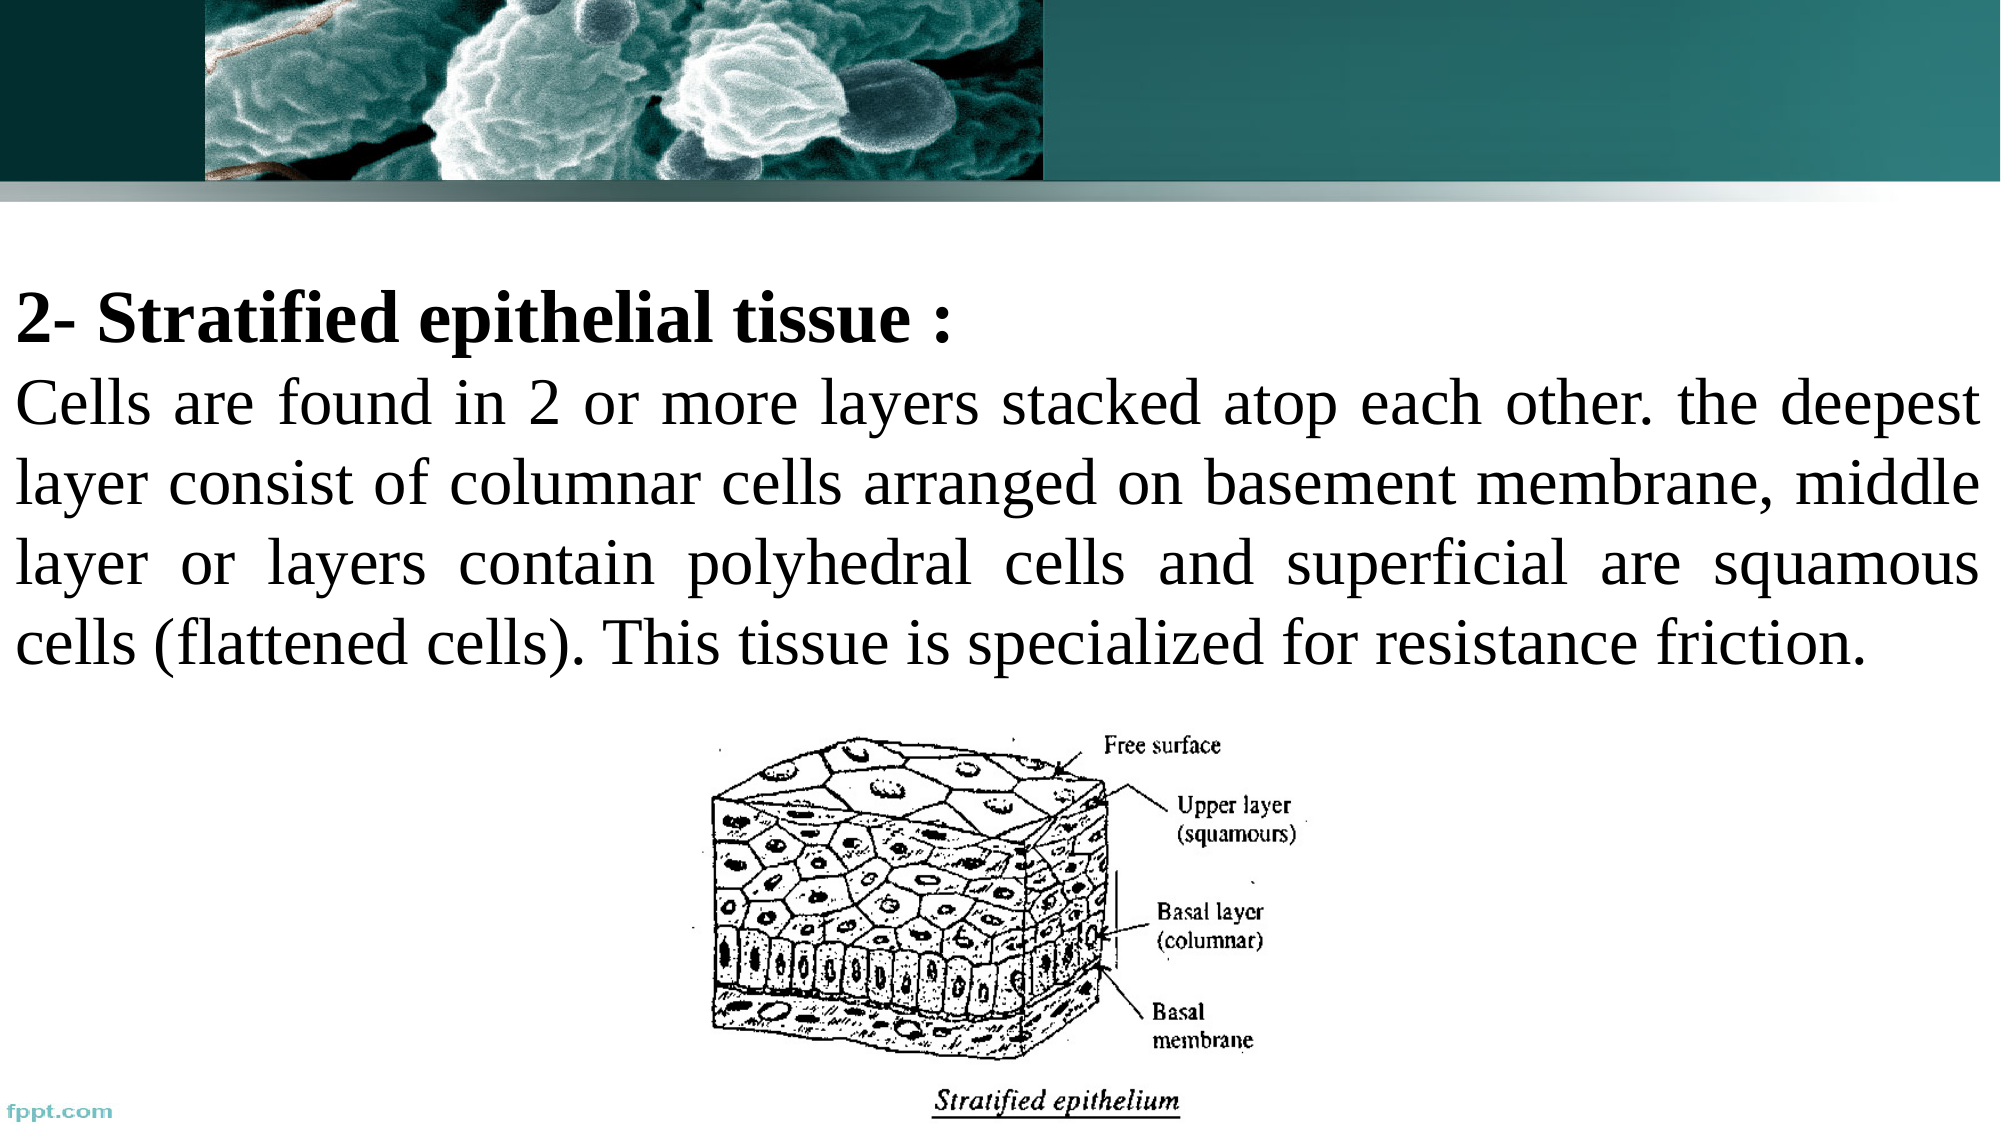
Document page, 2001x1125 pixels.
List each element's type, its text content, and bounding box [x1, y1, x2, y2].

text_box 2- Stratified epithelial tissue : Cells are found in 2 or more layers stacked atop each other. the deepest layer consist of columnar cells arranged on basement membrane, middle layer or layers contain polyhedral cells and superficial are squamous cells (flattened cells). This tissue is specialized for resistance friction. [0, 260, 2000, 685]
picture [0, 0, 2001, 1125]
